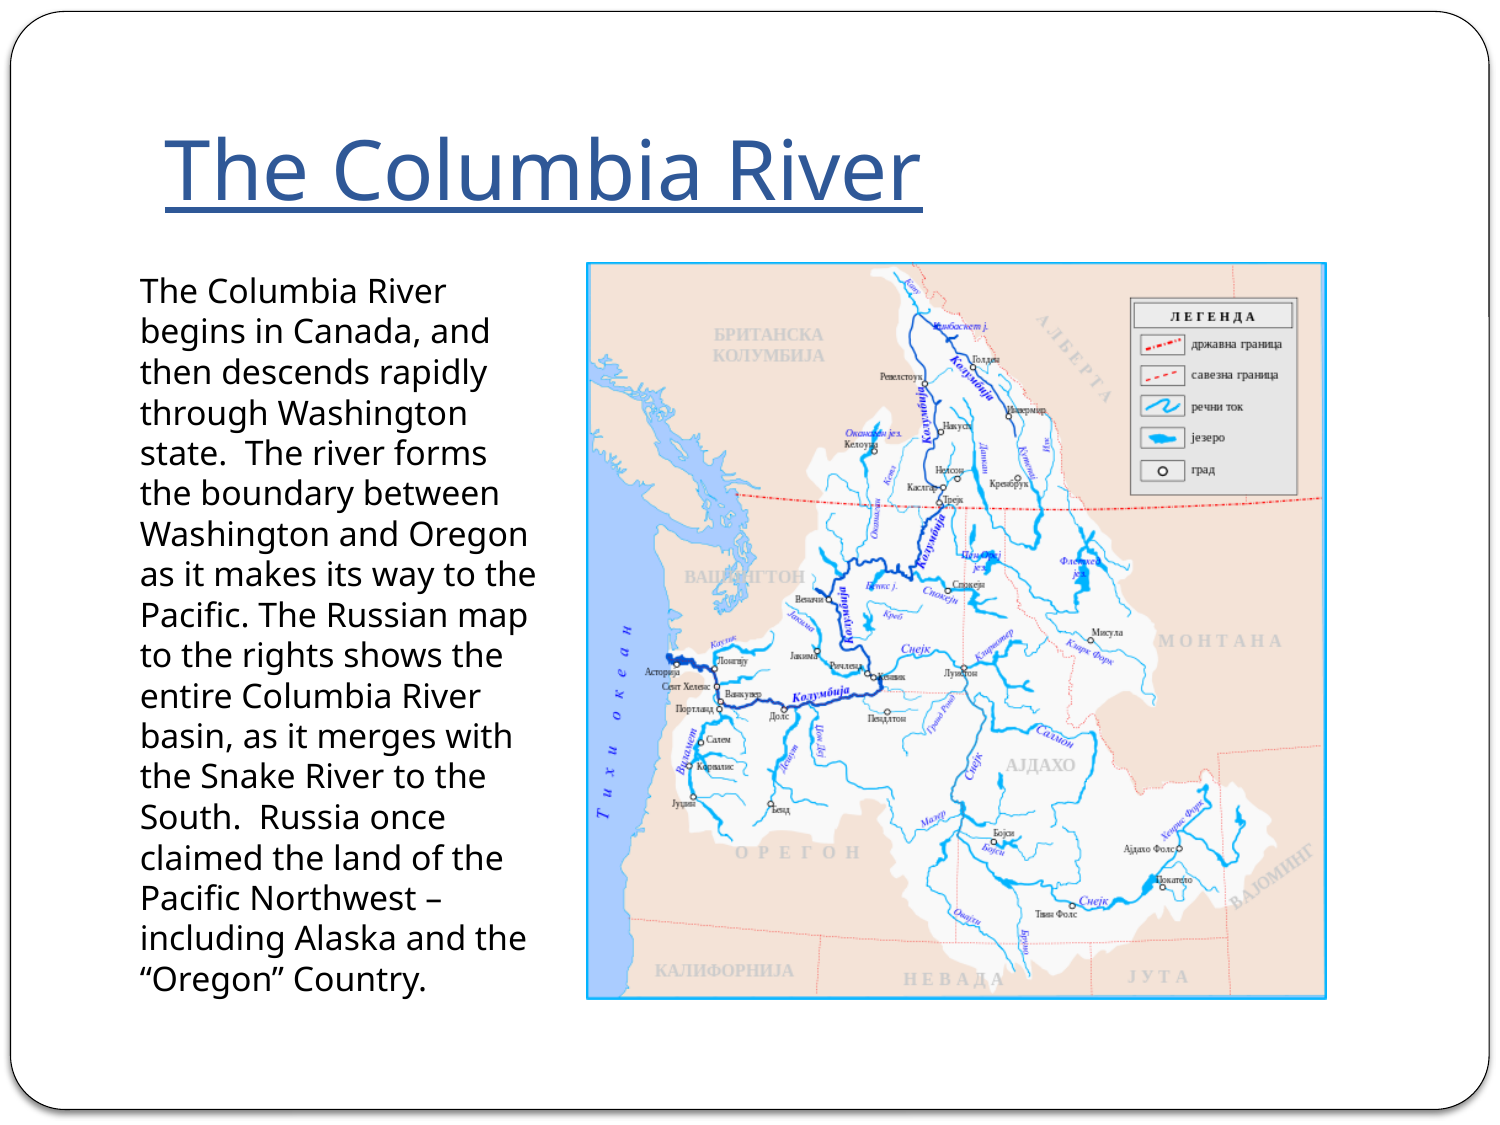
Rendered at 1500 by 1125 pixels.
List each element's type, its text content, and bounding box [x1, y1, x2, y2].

list The Columbia River begins in Canada, and then descends rapidly through Washington state. The river forms the boundary between Washington and Oregon as it makes its way to the Pacific. The Russian map to the rights shows the entire Columbia River basin, as it merges with the Snake River to the South. Russia once claimed the land of the Pacific Northwest – including Alaska and the “Oregon” Country. [125, 262, 563, 1013]
title The Columbia River [150, 44, 1425, 233]
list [585, 262, 1327, 1001]
